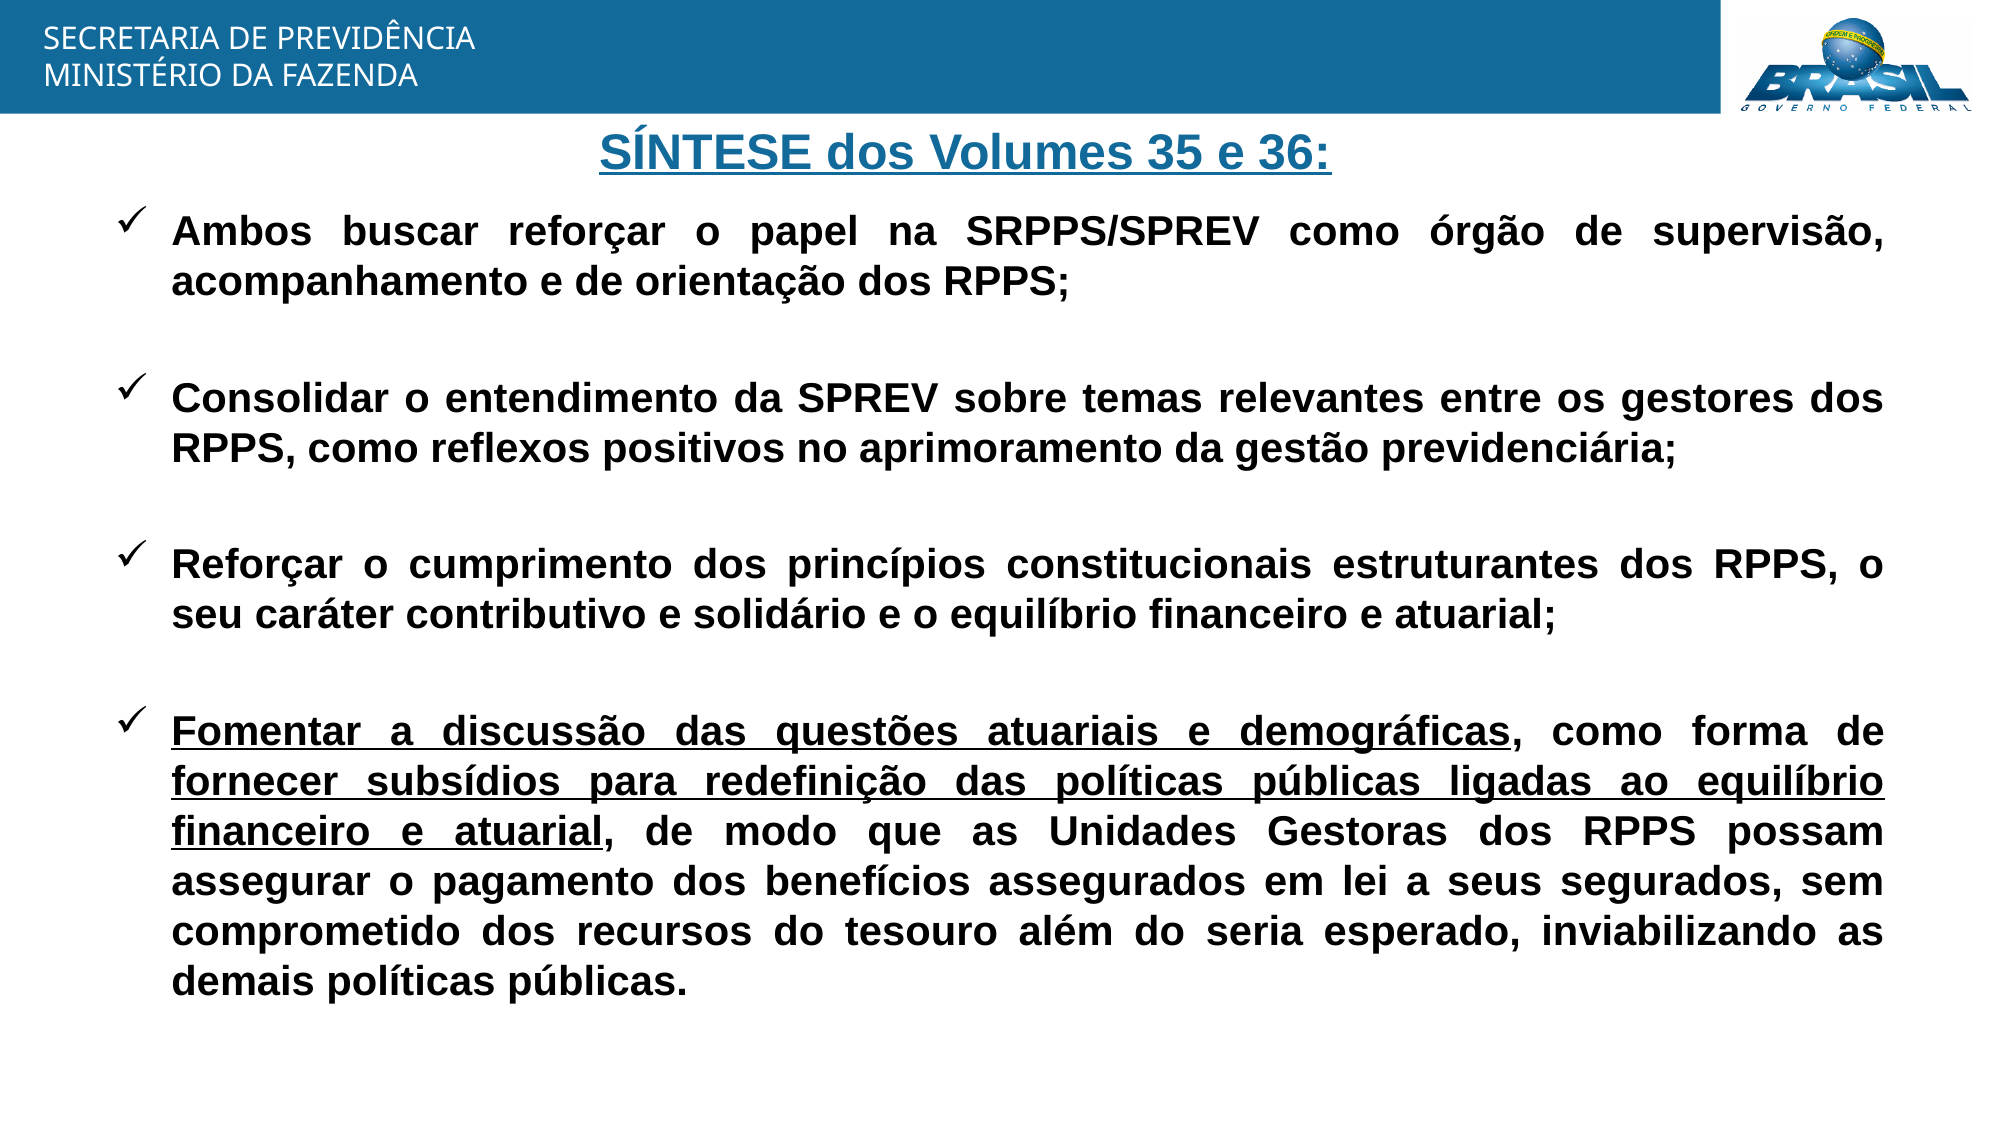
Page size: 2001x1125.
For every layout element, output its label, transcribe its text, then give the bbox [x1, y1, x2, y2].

list Ambos buscar reforçar o papel na SRPPS/SPREV como órgão de supervisão, acompanhamento e de orientação dos RPPS; Consolidar o entendimento da SPREV sobre temas relevantes entre os gestores dos RPPS, como reflexos positivos no aprimoramento da gestão previdenciária; Reforçar o cumprimento dos princípios constitucionais estruturantes dos RPPS, o seu caráter contributivo e solidário e o equilíbrio financeiro e atuarial; Fomentar a discussão das questões atuariais e demográficas, como forma de fornecer subsídios para redefinição das políticas públicas ligadas ao equilíbrio financeiro e atuarial, de modo que as Unidades Gestoras dos RPPS possam assegurar o pagamento dos benefícios assegurados em lei a seus segurados, sem comprometido dos recursos do tesouro além do seria esperado, inviabilizando as demais políticas públicas. [99, 196, 1901, 1048]
title SÍNTESE dos Volumes 35 e 36: [31, 89, 1901, 209]
picture [1741, 18, 1972, 111]
